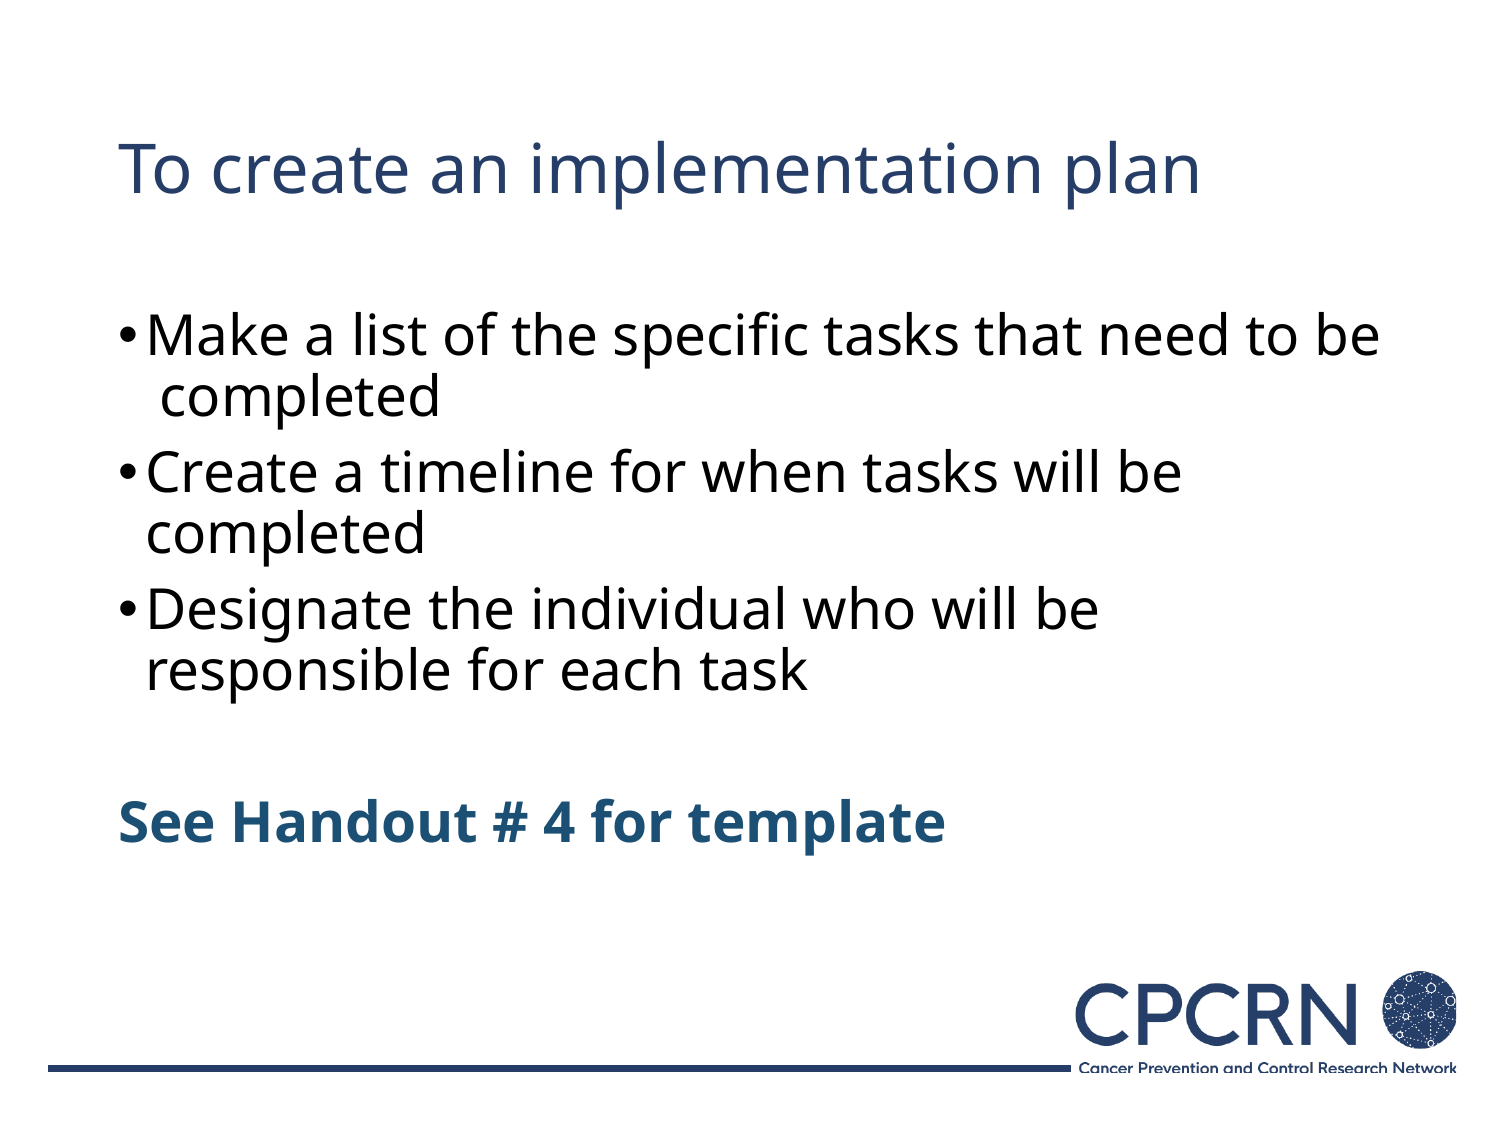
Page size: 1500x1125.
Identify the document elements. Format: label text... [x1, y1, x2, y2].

title To create an implementation plan [103, 83, 1428, 259]
list Make a list of the specific tasks that need to be completed Create a timeline for when tasks will be completed Designate the individual who will be responsible for each task See Handout # 4 for template [103, 299, 1397, 929]
